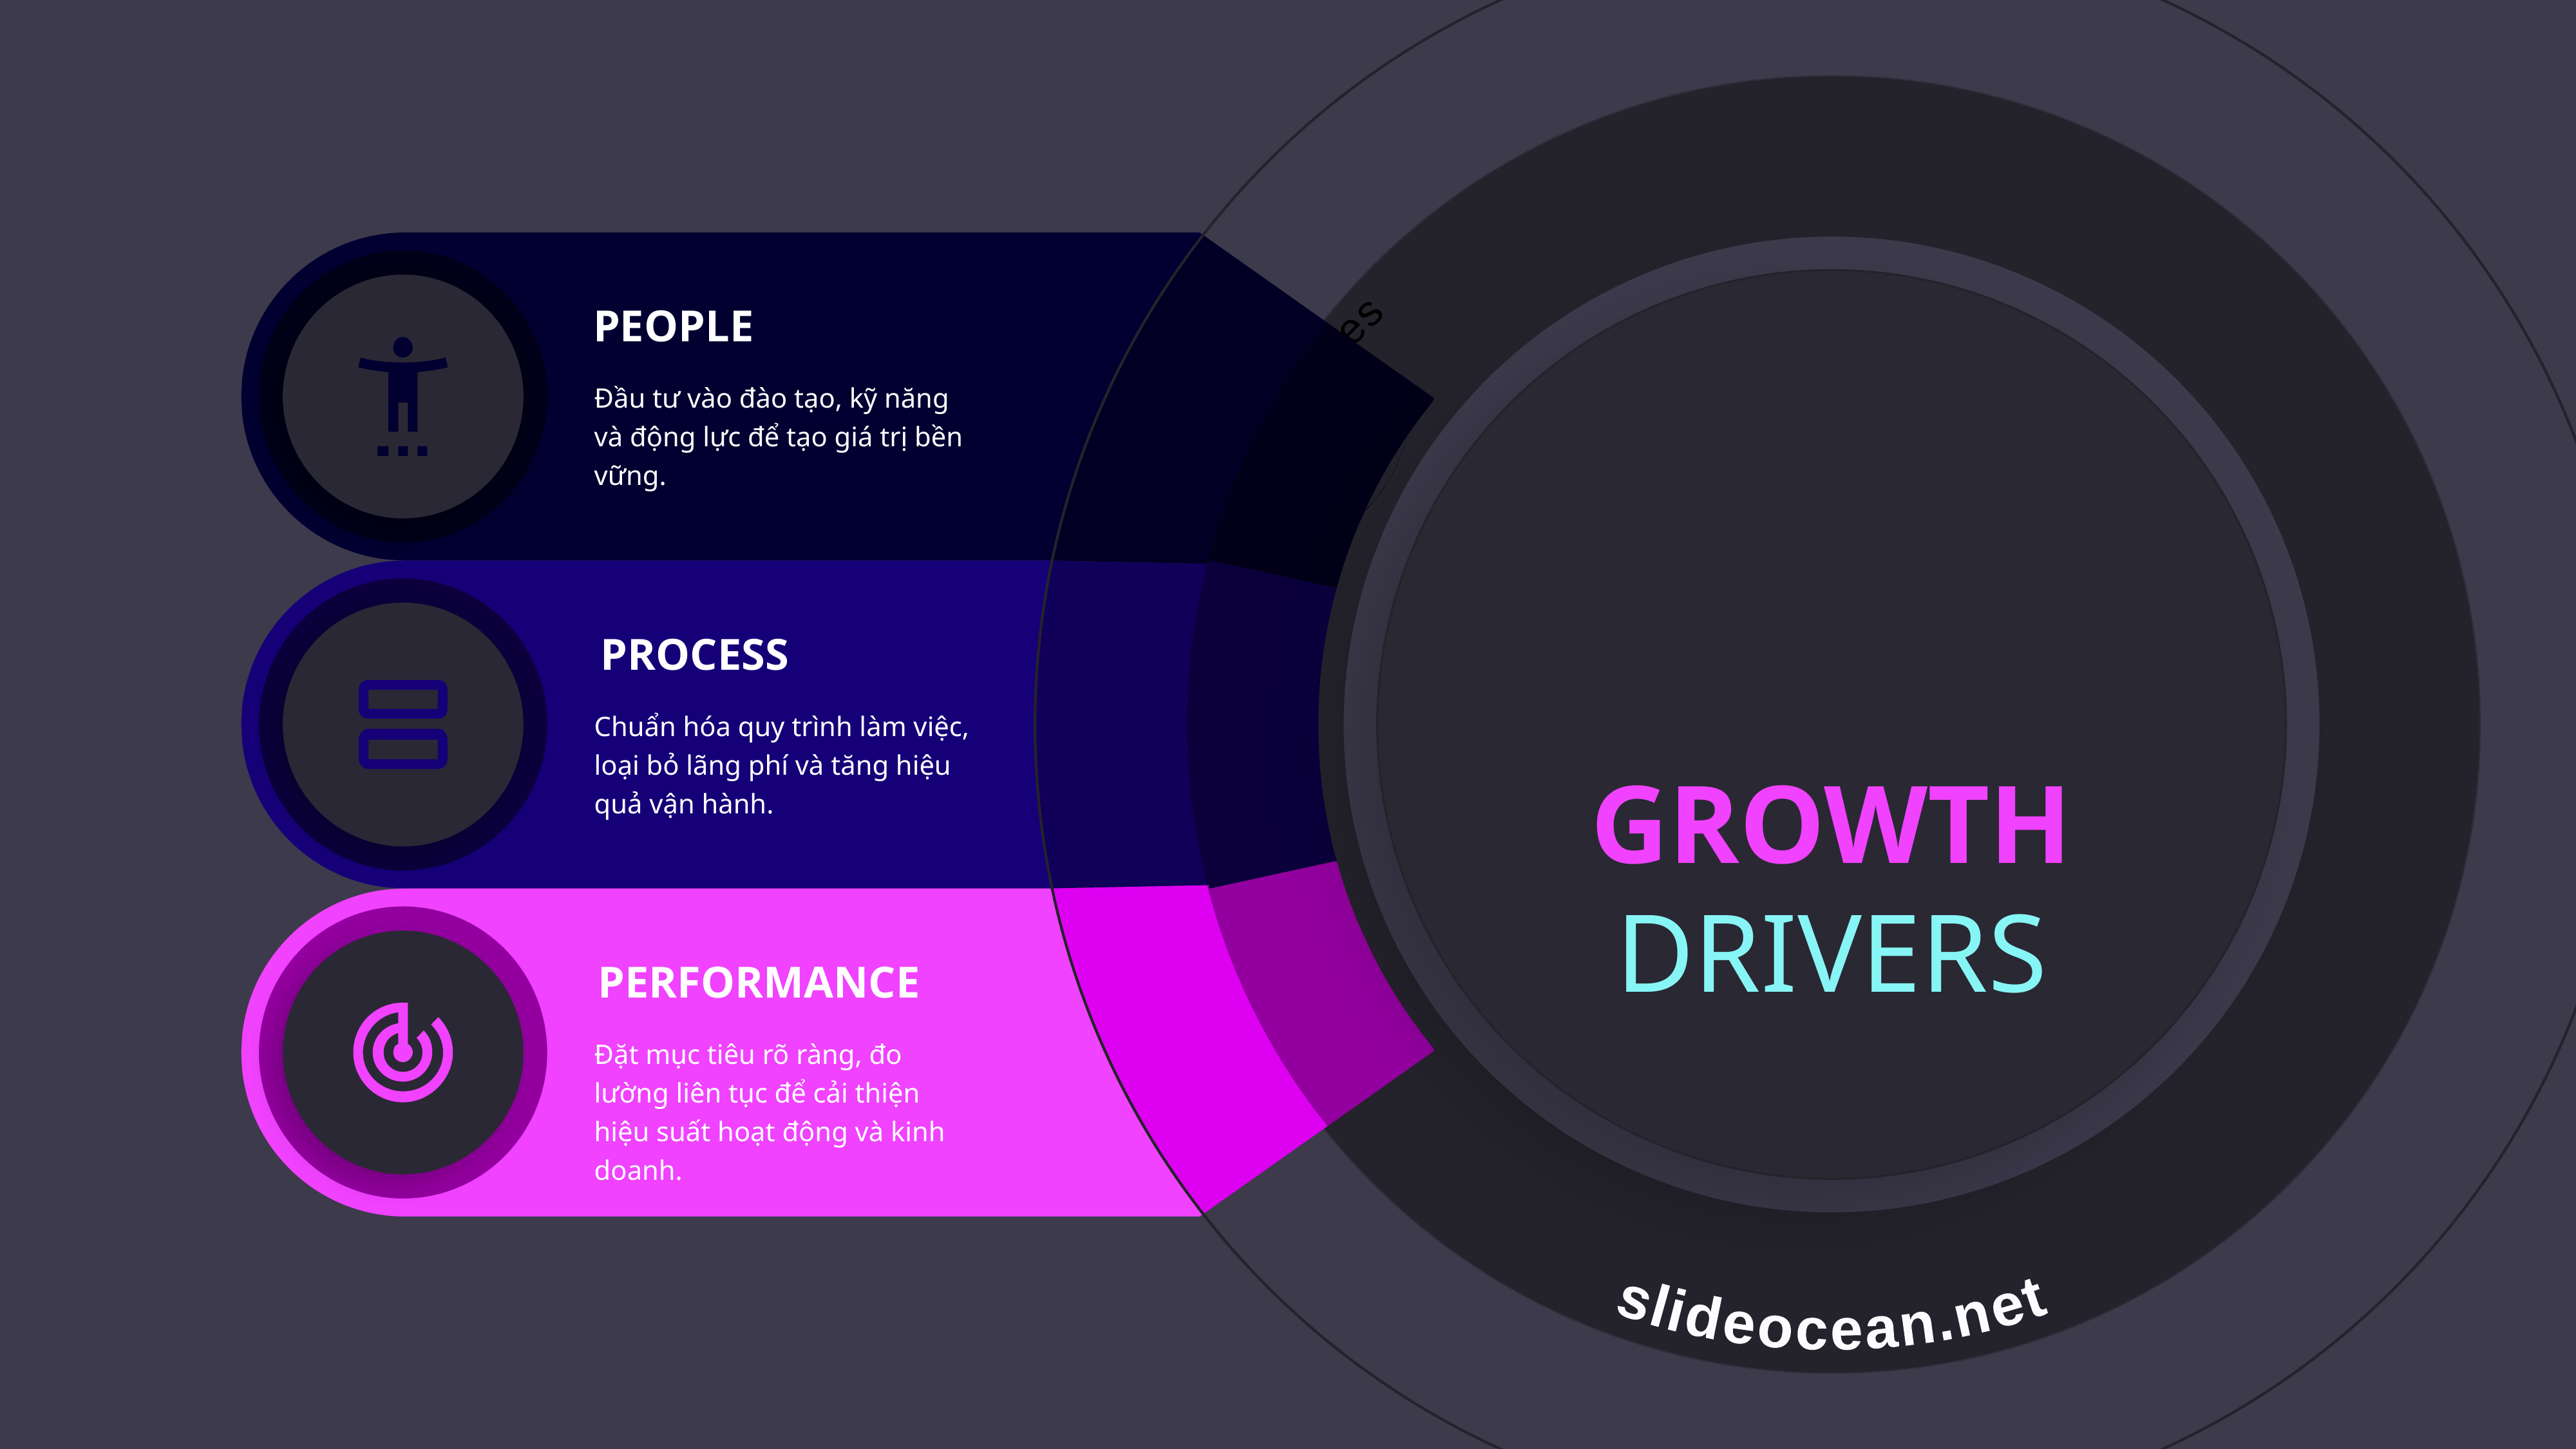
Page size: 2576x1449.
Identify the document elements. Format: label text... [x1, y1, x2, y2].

text_box [258, 905, 549, 1200]
text_box [377, 446, 389, 456]
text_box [358, 679, 448, 770]
text_box PERFORMANCE [598, 954, 921, 1007]
text_box [258, 577, 549, 872]
text_box Đặt mục tiêu rõ ràng, đo lường liên tục để cải thiện hiệu suất hoạt động và kinh doanh. [585, 1026, 983, 1191]
text_box [358, 357, 448, 432]
text_box [417, 446, 428, 456]
text_box PROCESS [600, 627, 790, 679]
text_box [240, 559, 1051, 889]
text_box [1034, 0, 2576, 1449]
text_box Chuẩn hóa quy trình làm việc, loại bỏ lãng phí và tăng hiệu quả vận hành. [585, 698, 983, 824]
text_box [240, 231, 1202, 560]
text_box [281, 929, 525, 1176]
text_box 03 GROWTH DRIVERS [1581, 430, 2082, 1019]
text_box [281, 601, 525, 848]
text_box [353, 1002, 453, 1103]
text_box [258, 249, 549, 544]
text_box [393, 337, 413, 358]
text_box PEOPLE [593, 298, 755, 351]
text_box [398, 446, 408, 456]
text_box [240, 887, 1202, 1218]
text_box [281, 273, 525, 520]
text_box Đầu tư vào đào tạo, kỹ năng và động lực để tạo giá trị bền vững. [585, 370, 983, 496]
